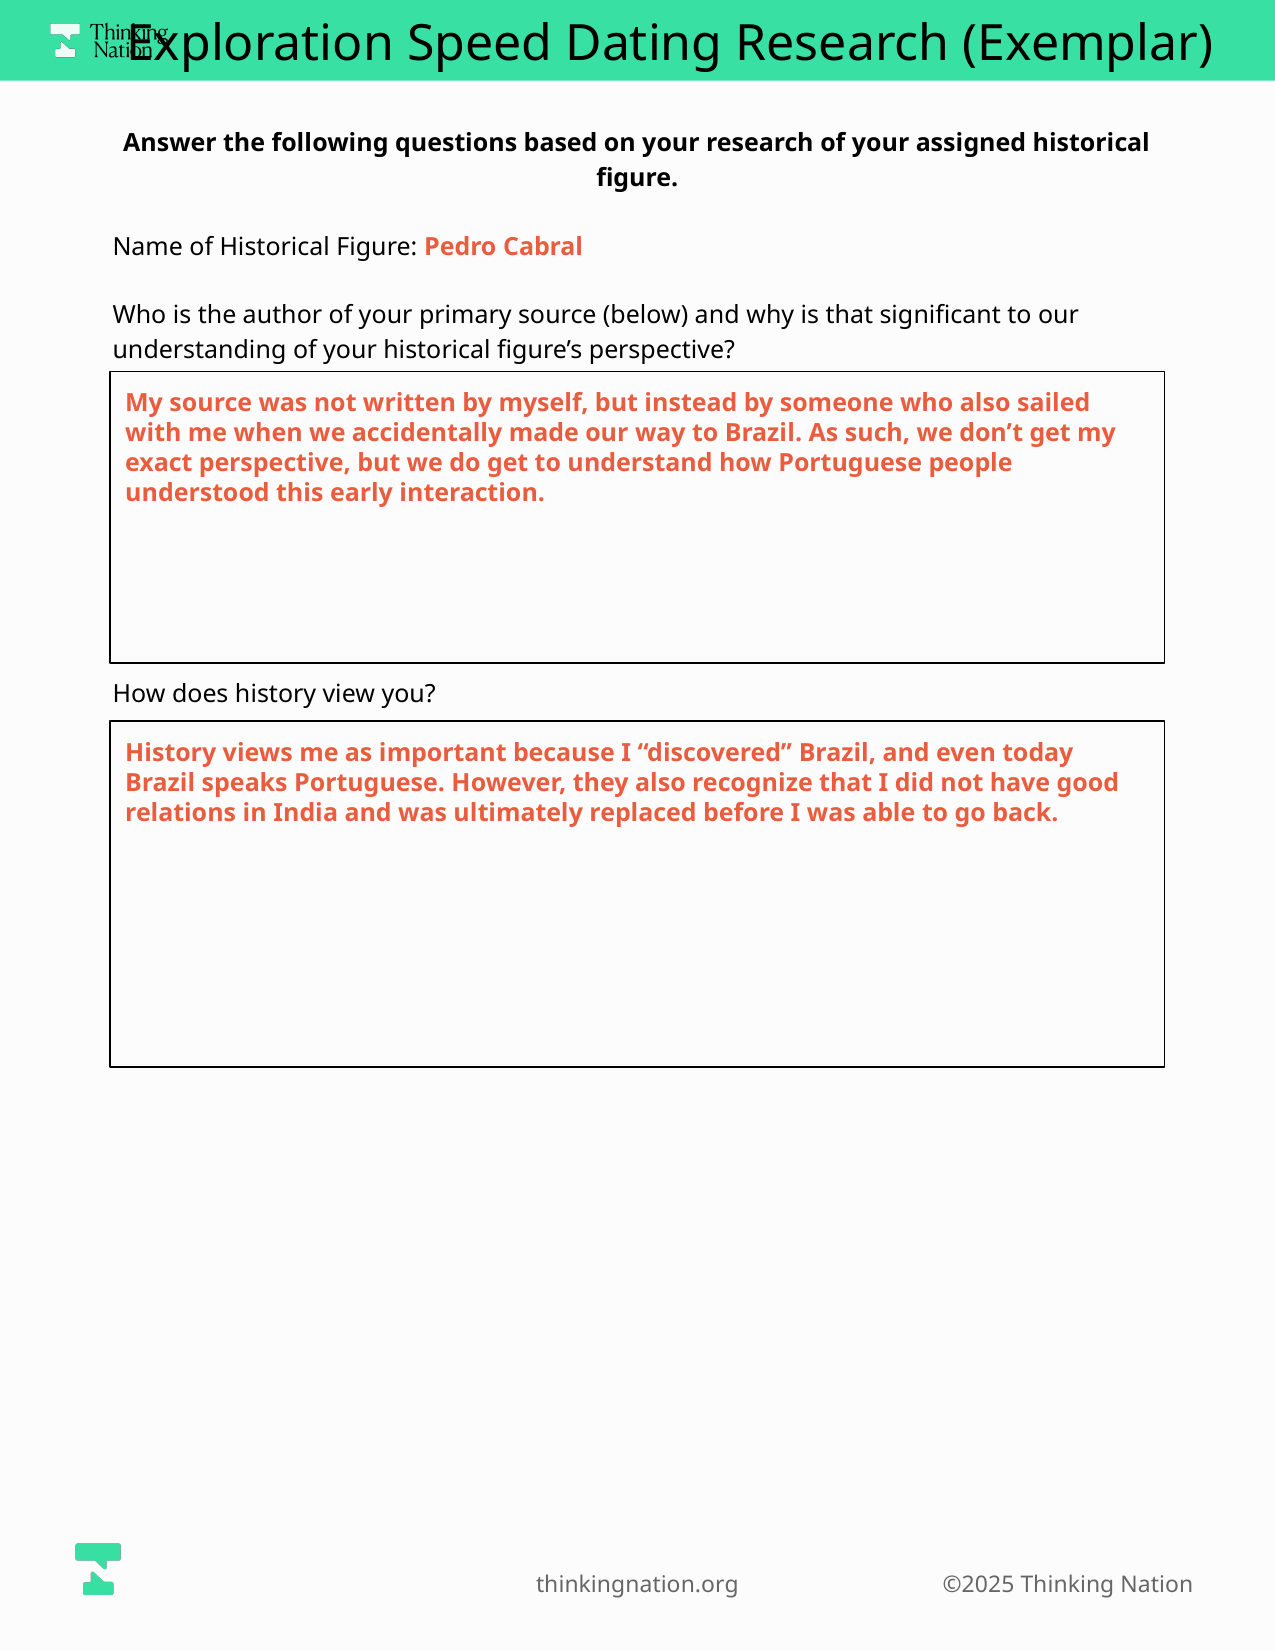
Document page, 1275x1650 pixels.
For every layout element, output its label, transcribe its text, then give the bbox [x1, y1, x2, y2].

text_box Exploration Speed Dating Research (Exemplar) [0, 0, 1275, 81]
text_box My source was not written by myself, but instead by someone who also sailed with me when we accidentally made our way to Brazil. As such, we don’t get my exact perspective, but we do get to understand how Portuguese people understood this early interaction. [110, 371, 1165, 664]
text_box History views me as important because I “discovered” Brazil, and even today Brazil speaks Portuguese. However, they also recognize that I did not have good relations in India and was ultimately replaced before I was able to go back. [110, 721, 1165, 1068]
text_box Answer the following questions based on your research of your assigned historical figure. Name of Historical Figure: Pedro Cabral Who is the author of your primary source (below) and why is that significant to our understanding of your historical figure’s perspective? How does history view you? [97, 107, 1178, 1650]
text_box ©2025 Thinking Nation [1178, 1553, 1210, 1605]
picture [62, 1533, 134, 1605]
picture [36, 12, 172, 69]
